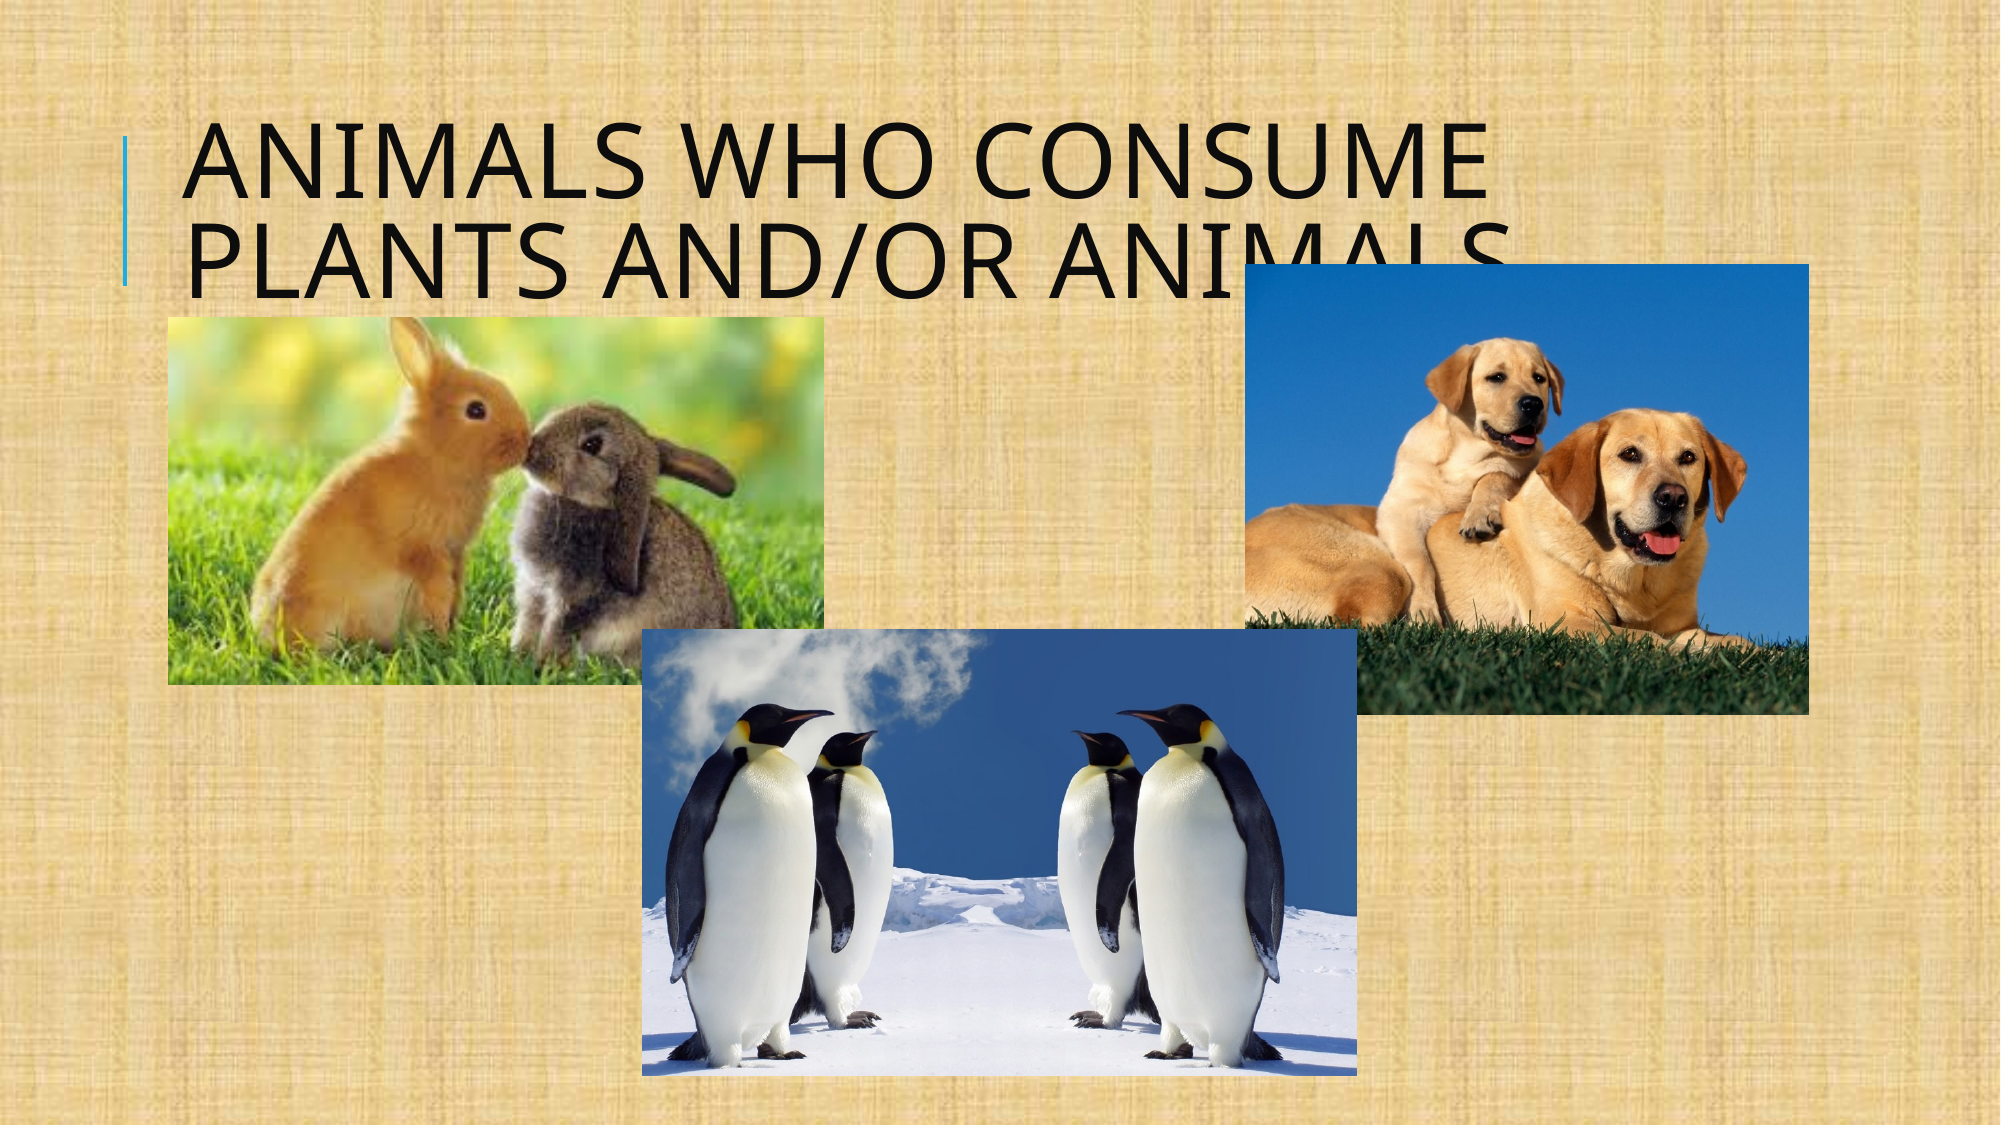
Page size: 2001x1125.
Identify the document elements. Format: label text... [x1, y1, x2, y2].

picture [0, 0, 2001, 1125]
title Animals who consume plants and/or animals [168, 96, 1763, 342]
